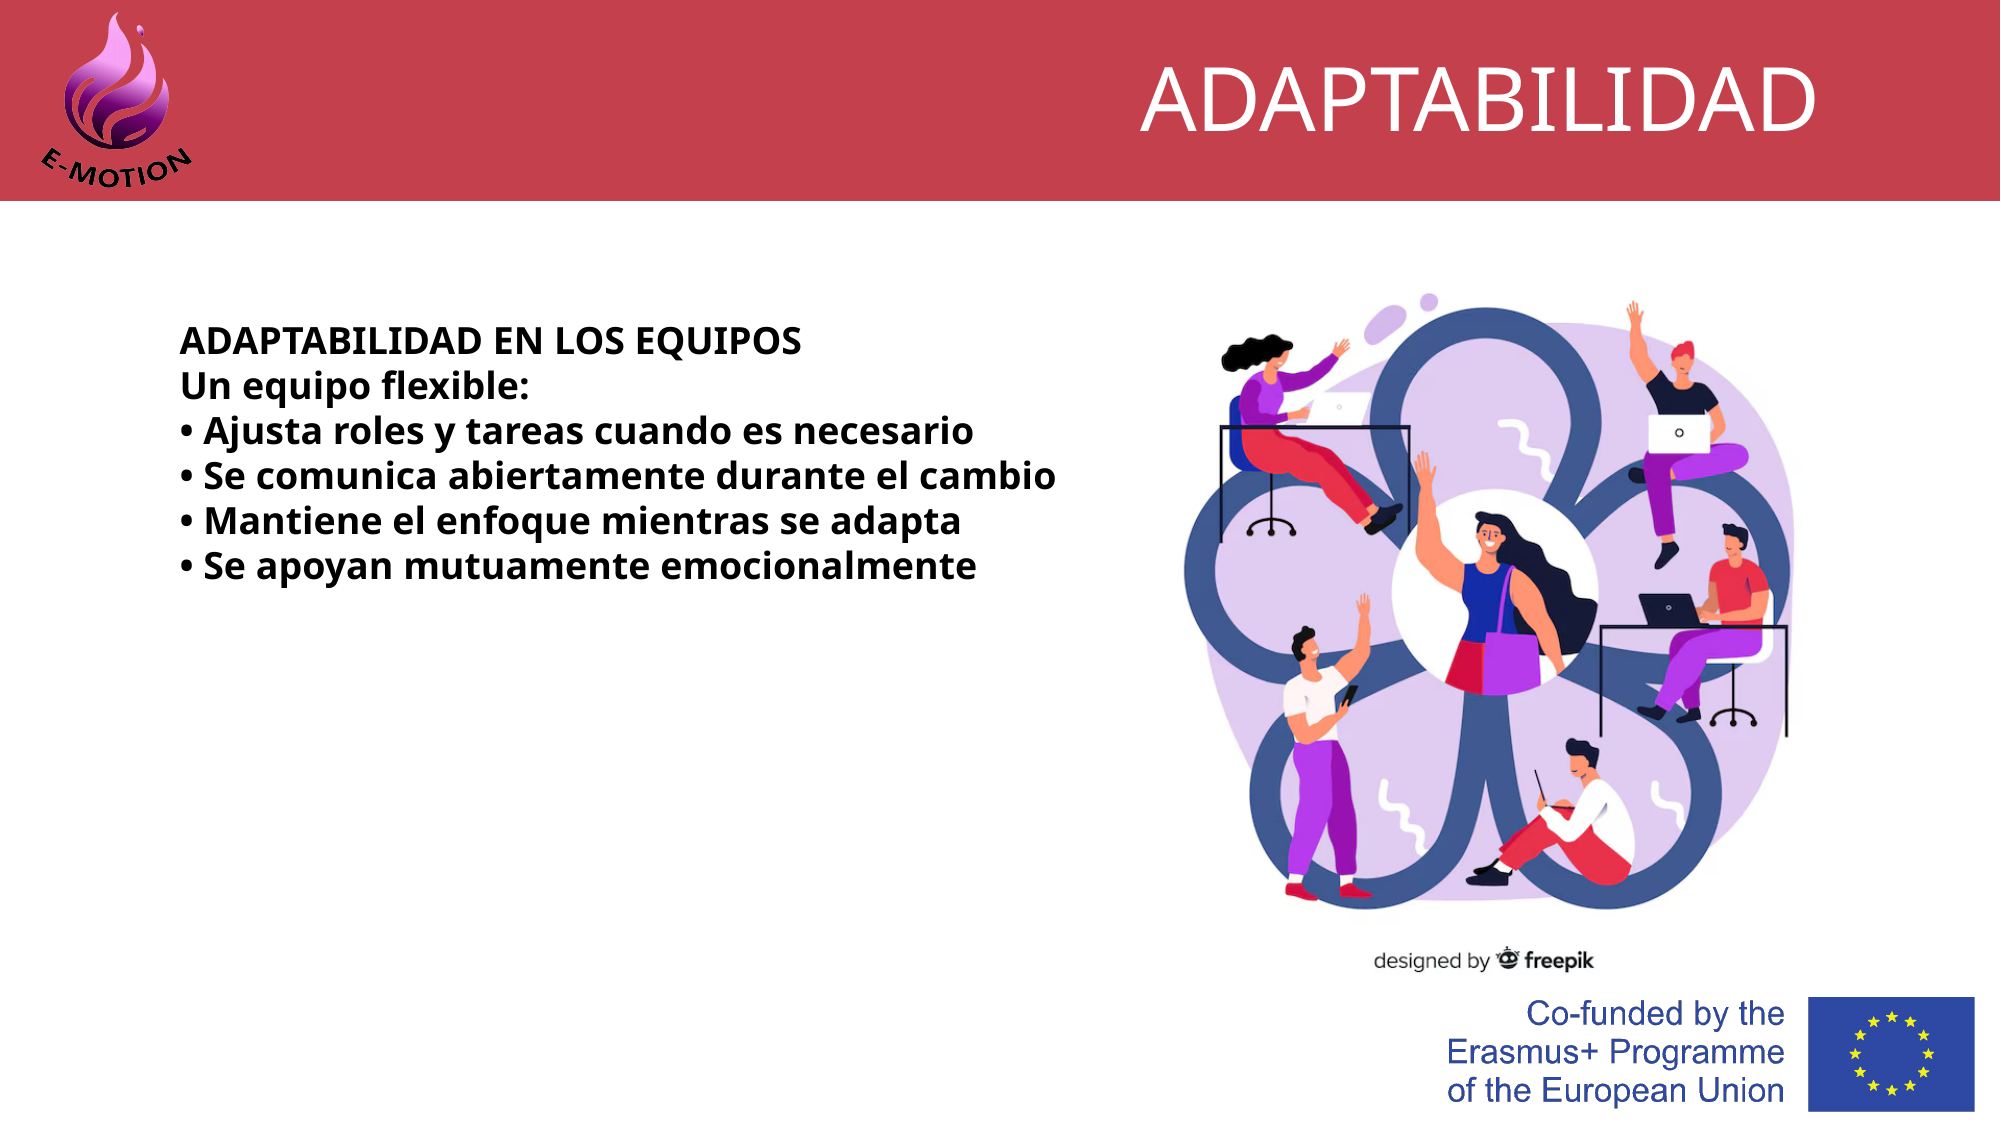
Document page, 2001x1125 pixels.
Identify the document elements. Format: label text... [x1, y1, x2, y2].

picture [1100, 223, 1975, 1116]
text_box ADAPTABILIDAD EN LOS EQUIPOS Un equipo flexible: • Ajusta roles y tareas cuando es necesario • Se comunica abiertamente durante el cambio • Mantiene el enfoque mientras se adapta • Se apoyan mutuamente emocionalmente [164, 310, 1095, 596]
picture [0, 0, 253, 247]
text_box ADAPTABILIDAD [576, 35, 1836, 310]
